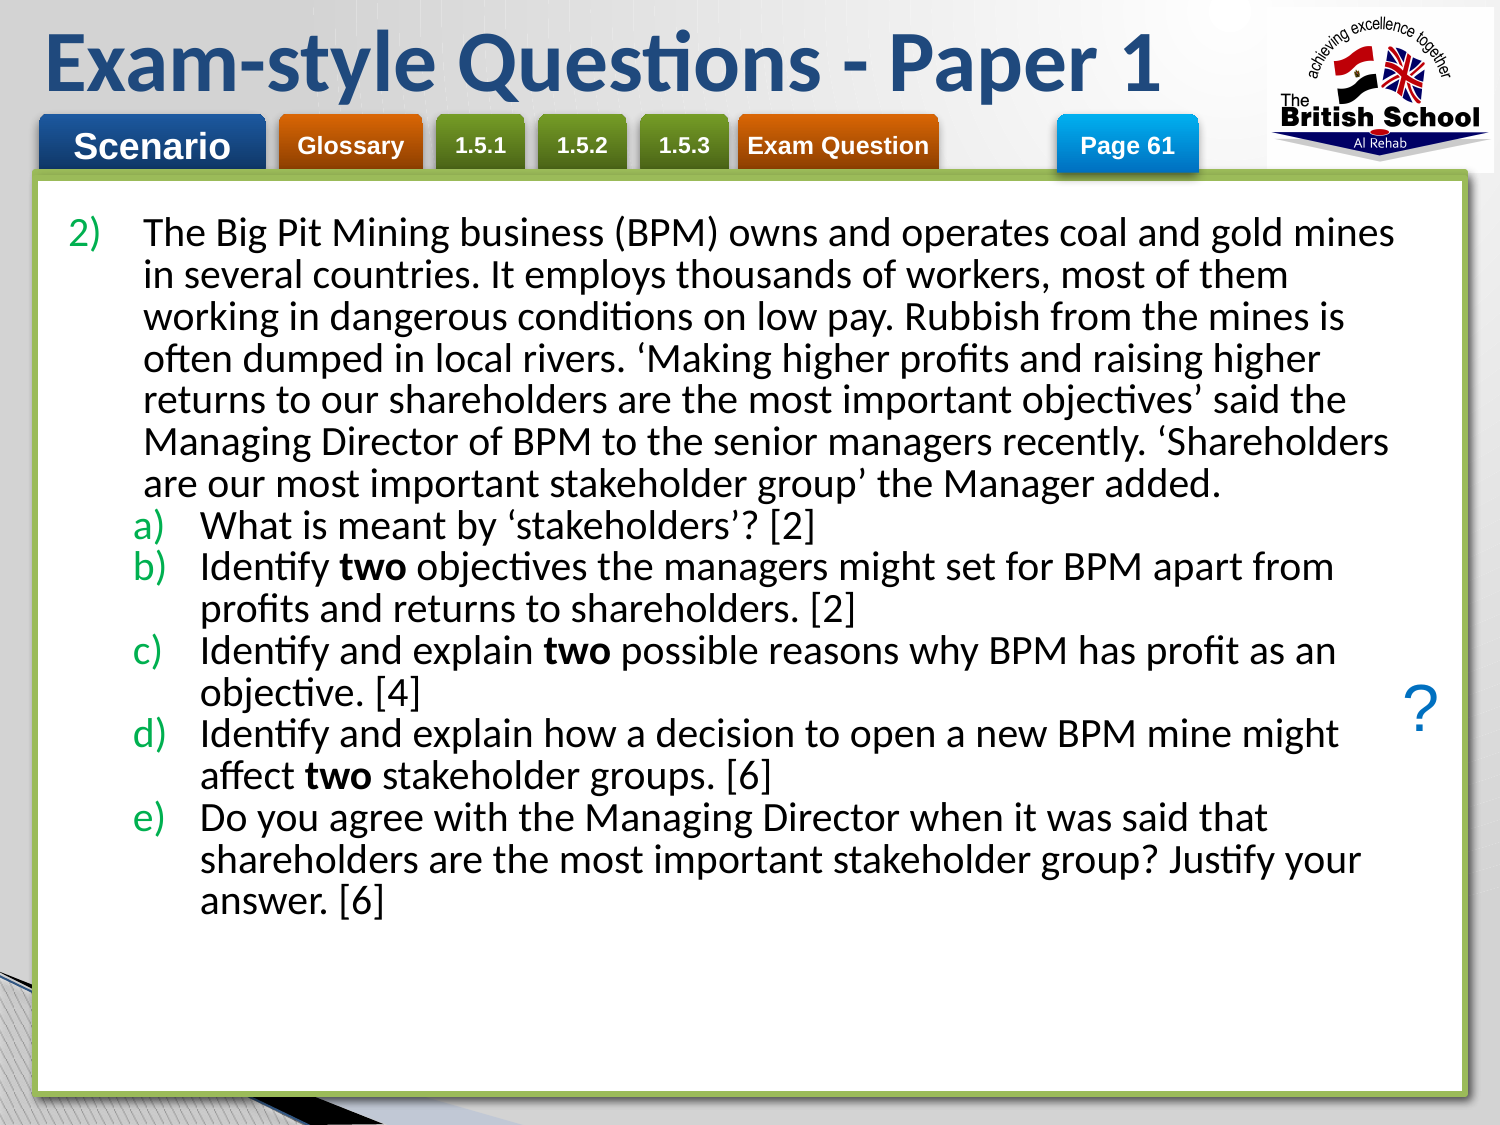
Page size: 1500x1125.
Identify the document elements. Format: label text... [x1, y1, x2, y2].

picture [1267, 7, 1495, 173]
title Exam-style Questions - Paper 1 [29, 0, 1282, 118]
picture [281, 1114, 303, 1125]
text_box [35, 178, 1465, 1094]
table_header The Big Pit Mining business (BPM) owns and operates coal and gold mines in several countries. It employs thousands of workers, most of them working in dangerous conditions on low pay. Rubbish from the mines is often dumped in local rivers. ‘Making higher profits and raising higher returns to our shareholders are the most important objectives’ said the Managing Director of BPM to the senior managers recently. ‘Shareholders are our most important stakeholder group’ the Manager added. What is meant by ‘stakeholders’? [2] Identify two objectives the managers might set for BPM apart from profits and returns to shareholders. [2] Identify and explain two possible reasons why BPM has profit as an objective. [4] Identify and explain how a decision to open a new BPM mine might affect two stakeholder groups. [6] Do you agree with the Managing Director when it was said that shareholders are the most important stakeholder group? Justify your answer. [6] [53, 208, 1447, 1047]
text_box ? [1387, 656, 1447, 752]
text_box Page 61 [1057, 114, 1199, 173]
